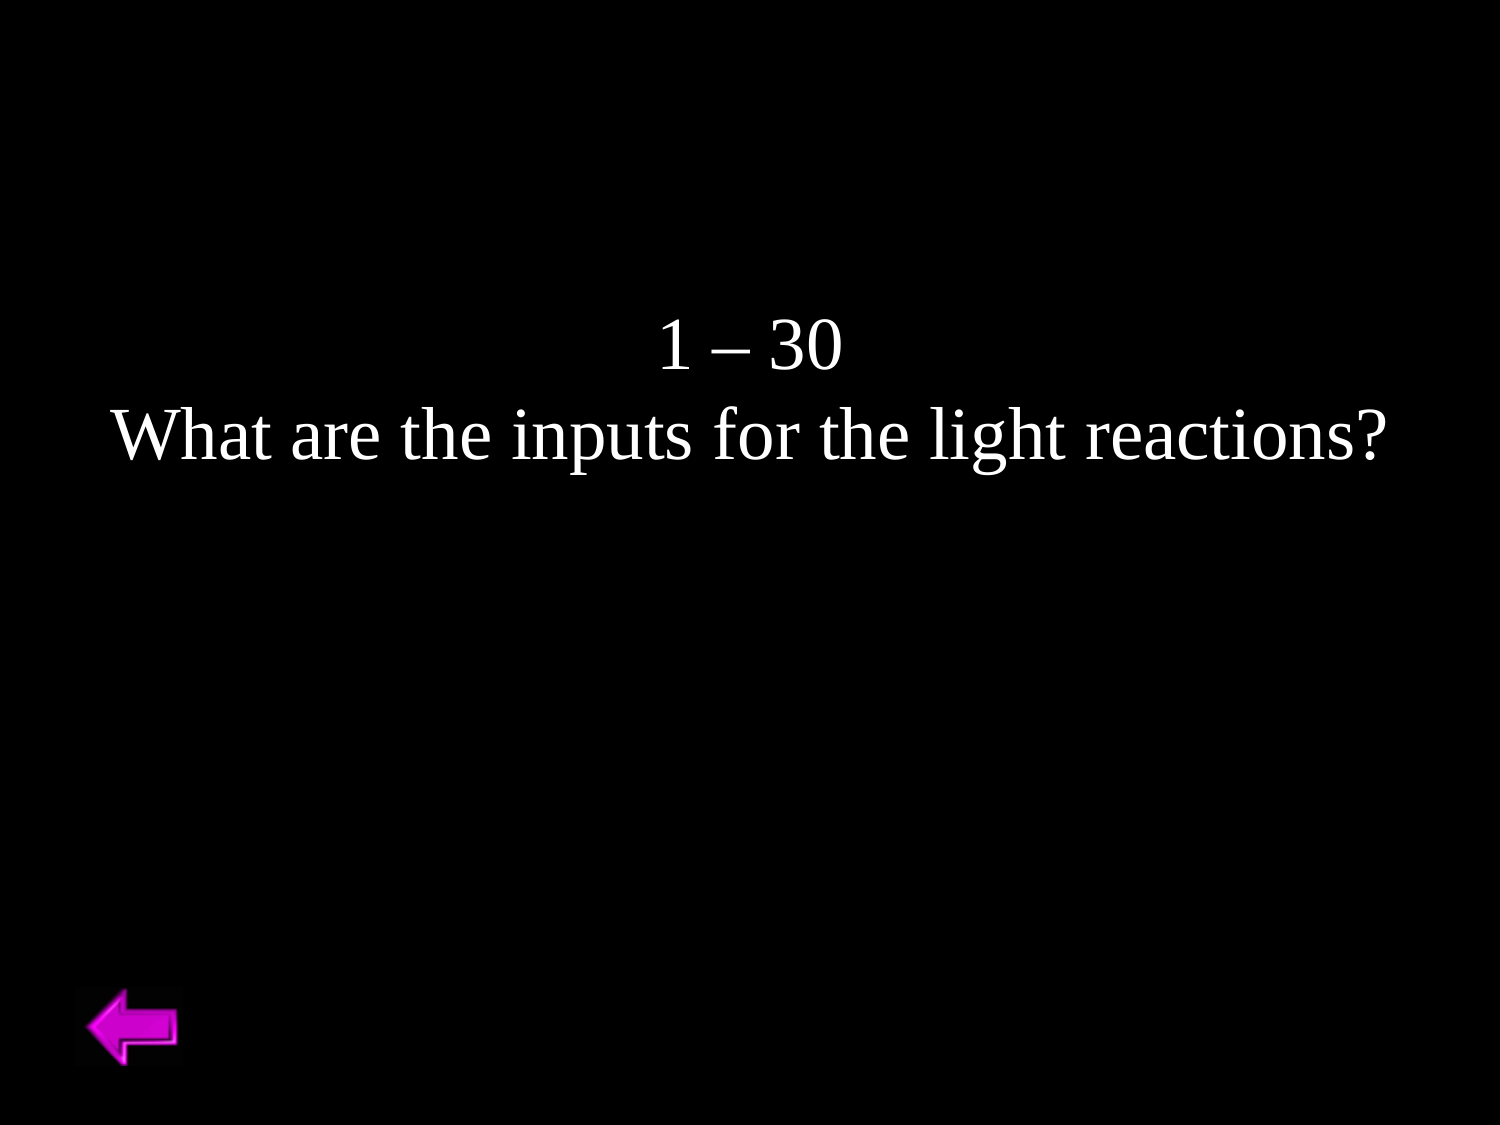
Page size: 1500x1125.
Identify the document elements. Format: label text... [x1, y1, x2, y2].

text_box 1 – 30 What are the inputs for the light reactions? [0, 287, 1500, 483]
picture [74, 987, 183, 1066]
